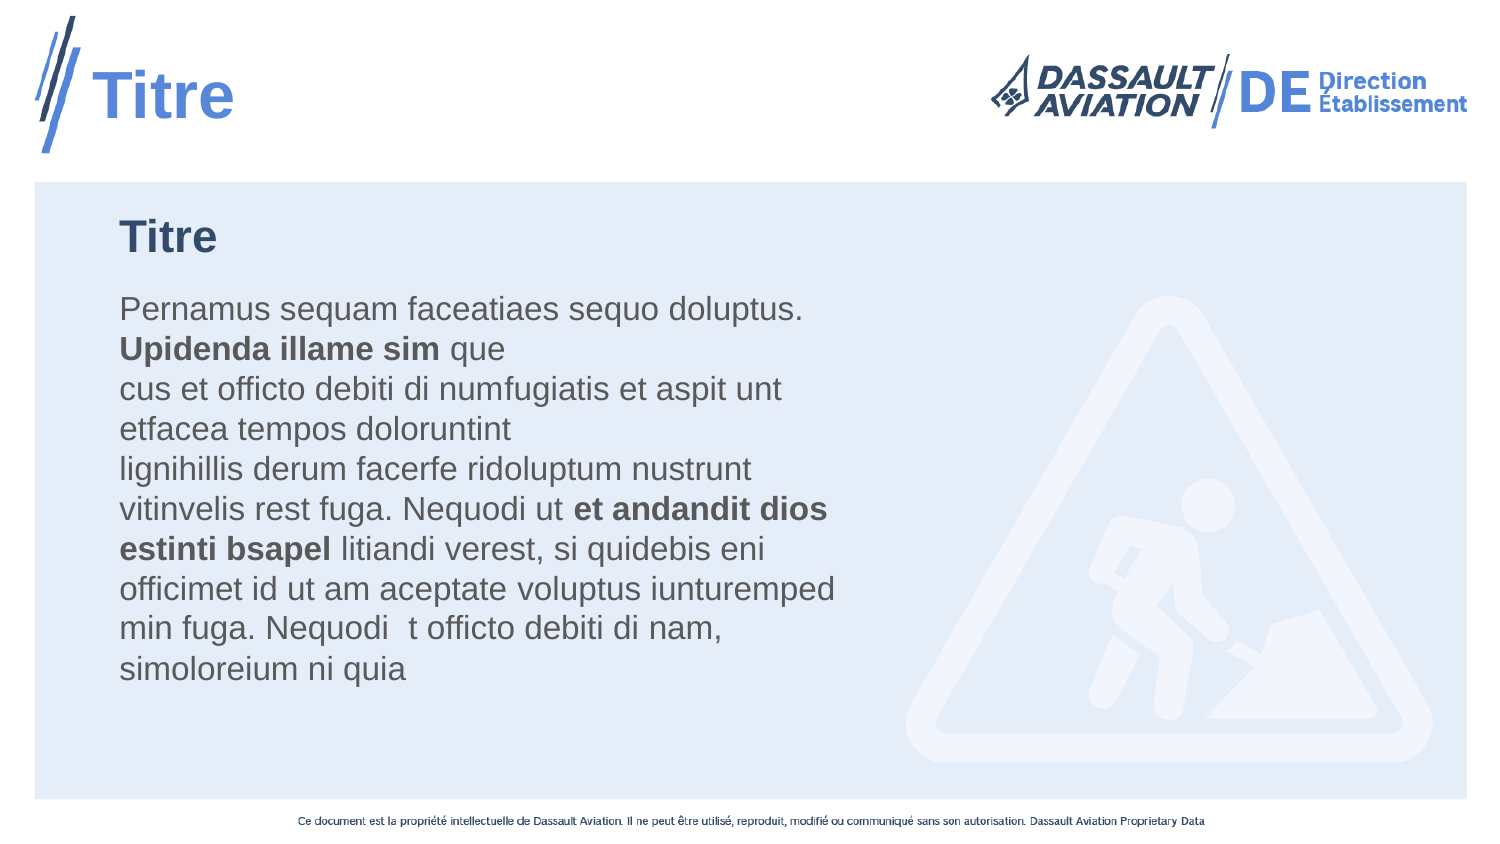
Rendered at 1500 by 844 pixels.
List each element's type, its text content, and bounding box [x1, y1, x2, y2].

text_box Titre [104, 199, 1255, 269]
picture [1, 0, 1499, 844]
text_box Titre [77, 44, 251, 140]
text_box Pernamus sequam faceatiaes sequo doluptus. Upidenda illame sim que cus et officto debiti di numfugiatis et aspit unt etfacea tempos doloruntint lignihillis derum facerfe ridoluptum nustrunt vitinvelis rest fuga. Nequodi ut et andandit dios estinti bsapel litiandi verest, si quidebis eni officimet id ut am aceptate voluptus iunturemped min fuga. Nequodi t officto debiti di nam, simoloreium ni quia [104, 280, 892, 694]
